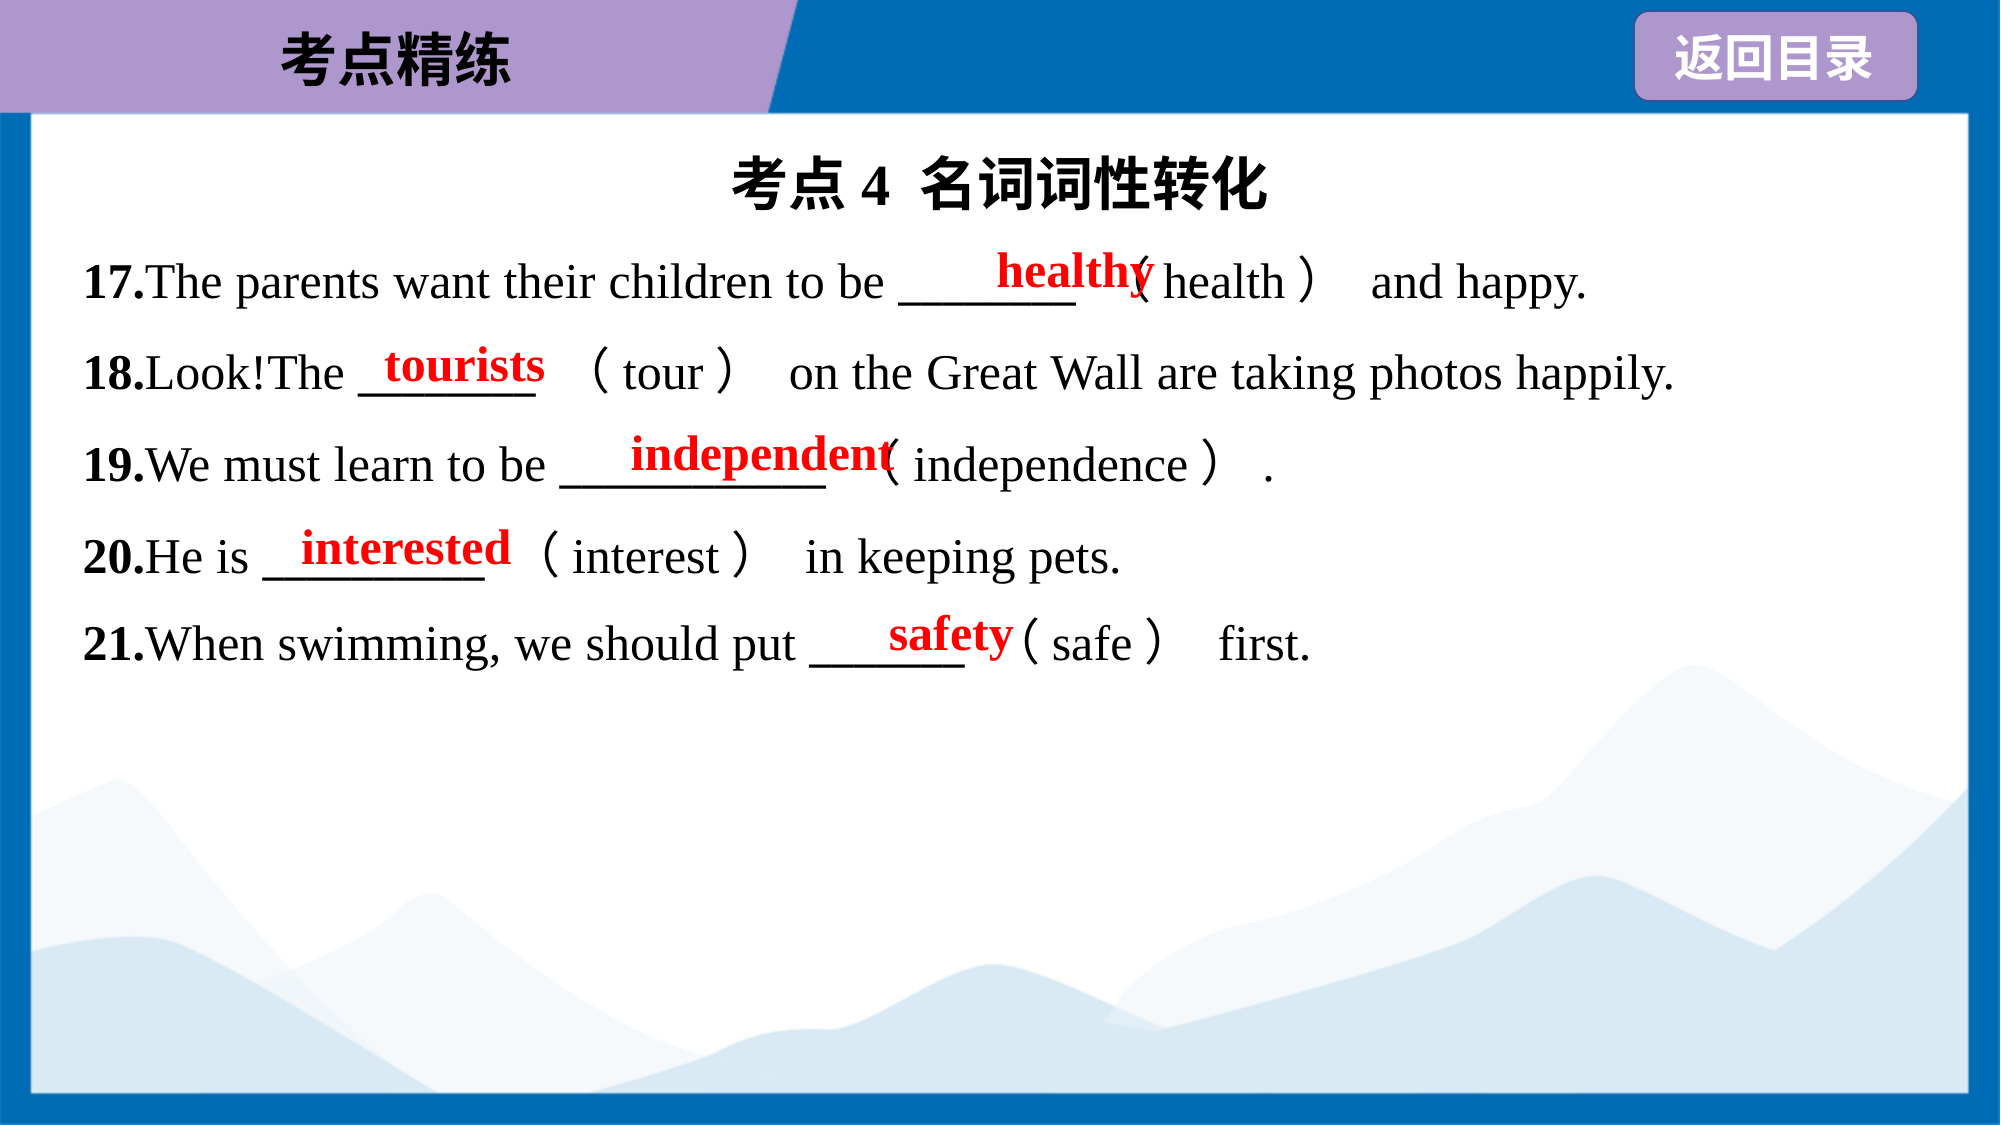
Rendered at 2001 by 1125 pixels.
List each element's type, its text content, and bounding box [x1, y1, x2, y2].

text_box independent [612, 393, 913, 472]
text_box interested [283, 487, 530, 566]
text_box 17.The parents want their children to be ________ （health） and happy. 18.Look!The ________ （tour） on the Great Wall are taking photos happily. 19.We must learn to be ____________ （independence）. 20.He is __________ （interest） in keeping pets. 21.When swimming, we should put _______ （safe） first. [82, 216, 1917, 662]
text_box 考点4 名词词性转化 [82, 146, 1917, 216]
text_box tourists [366, 303, 564, 383]
text_box healthy [978, 210, 1173, 289]
picture [0, 0, 2000, 1125]
text_box safety [870, 573, 1032, 652]
